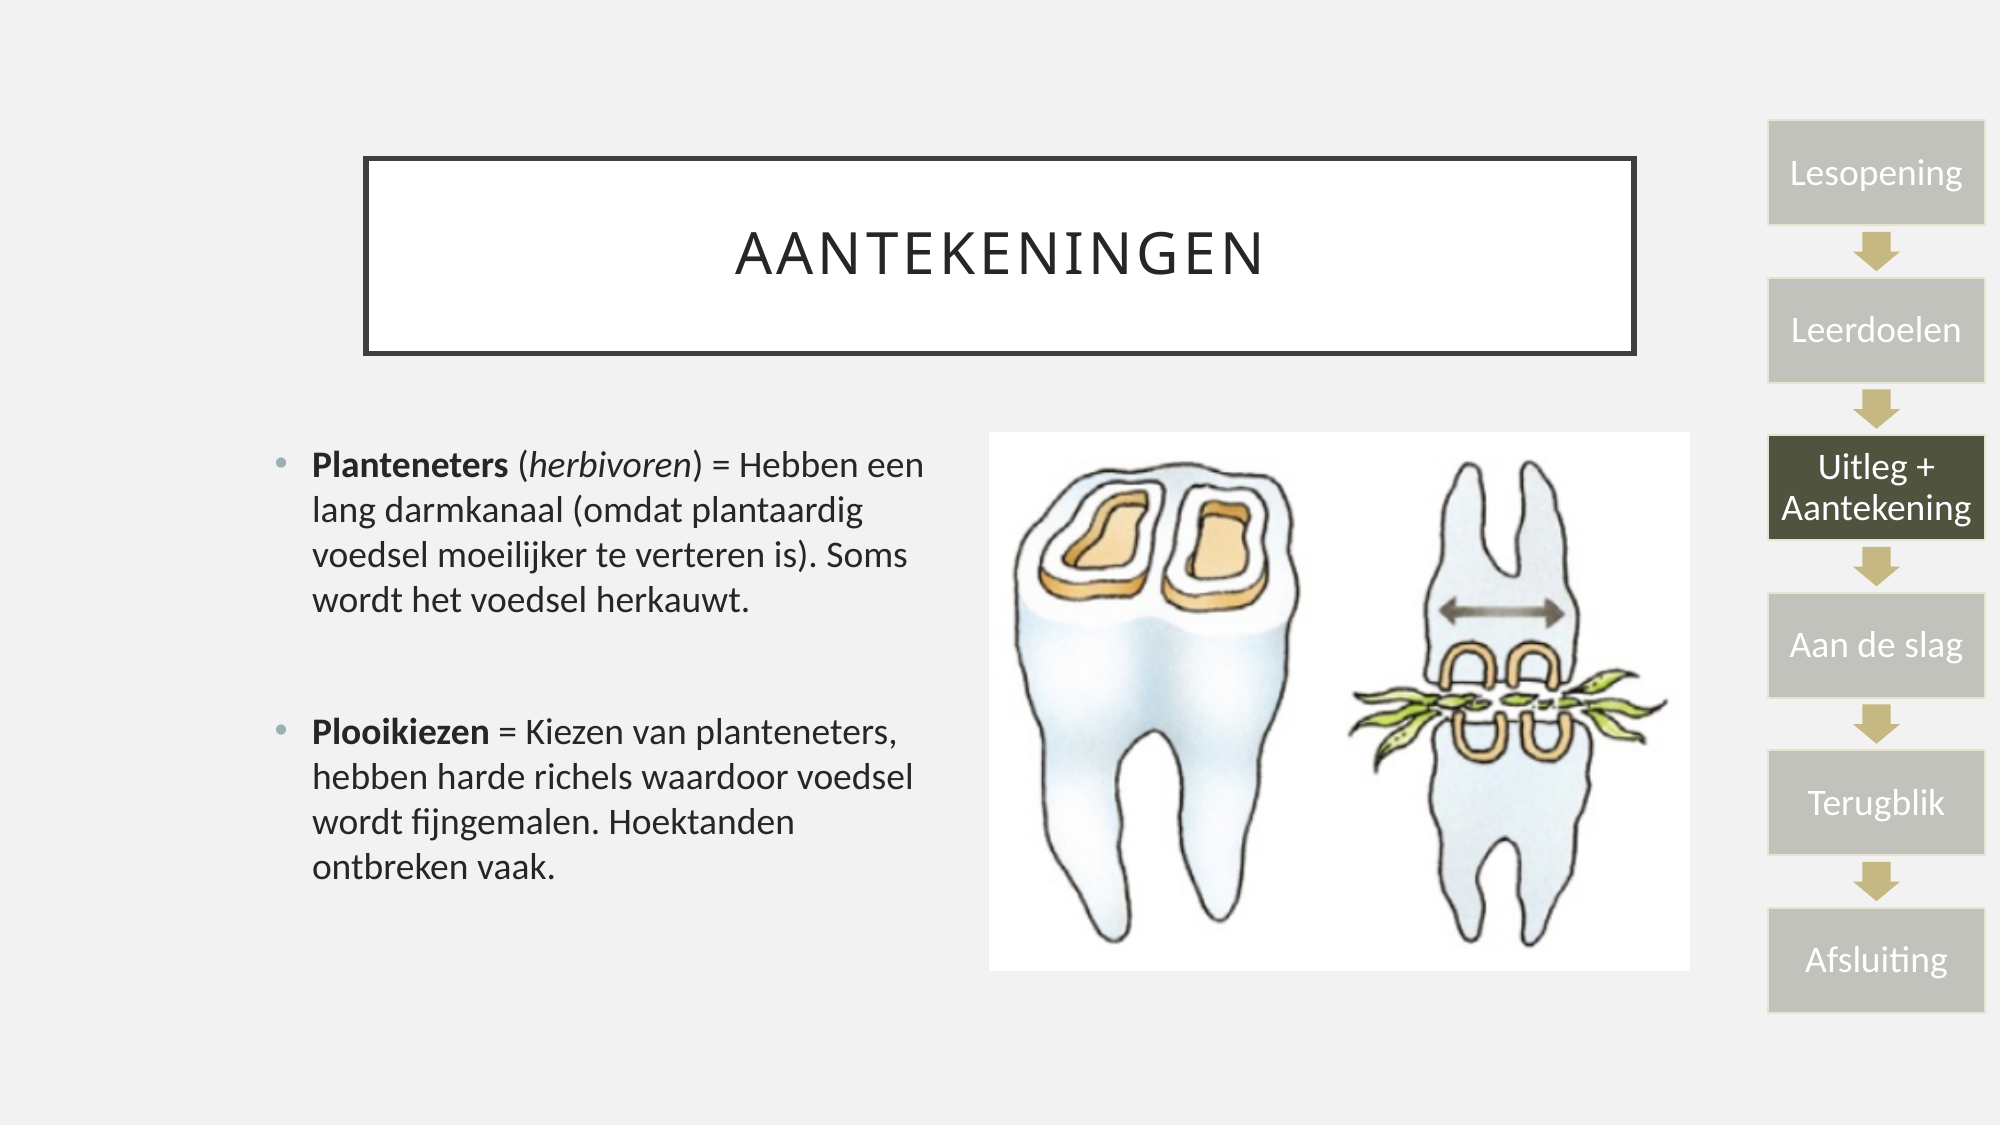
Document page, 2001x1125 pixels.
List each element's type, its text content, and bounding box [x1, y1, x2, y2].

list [989, 432, 1690, 971]
title aantekeningen [363, 156, 1637, 356]
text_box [1753, 119, 2000, 1014]
list Planteneters (herbivoren) = Hebben een lang darmkanaal (omdat plantaardig voedsel moeilijker te verteren is). Soms wordt het voedsel herkauwt. Plooikiezen = Kiezen van planteneters, hebben harde richels waardoor voedsel wordt fijngemalen. Hoektanden ontbreken vaak. [259, 432, 961, 942]
